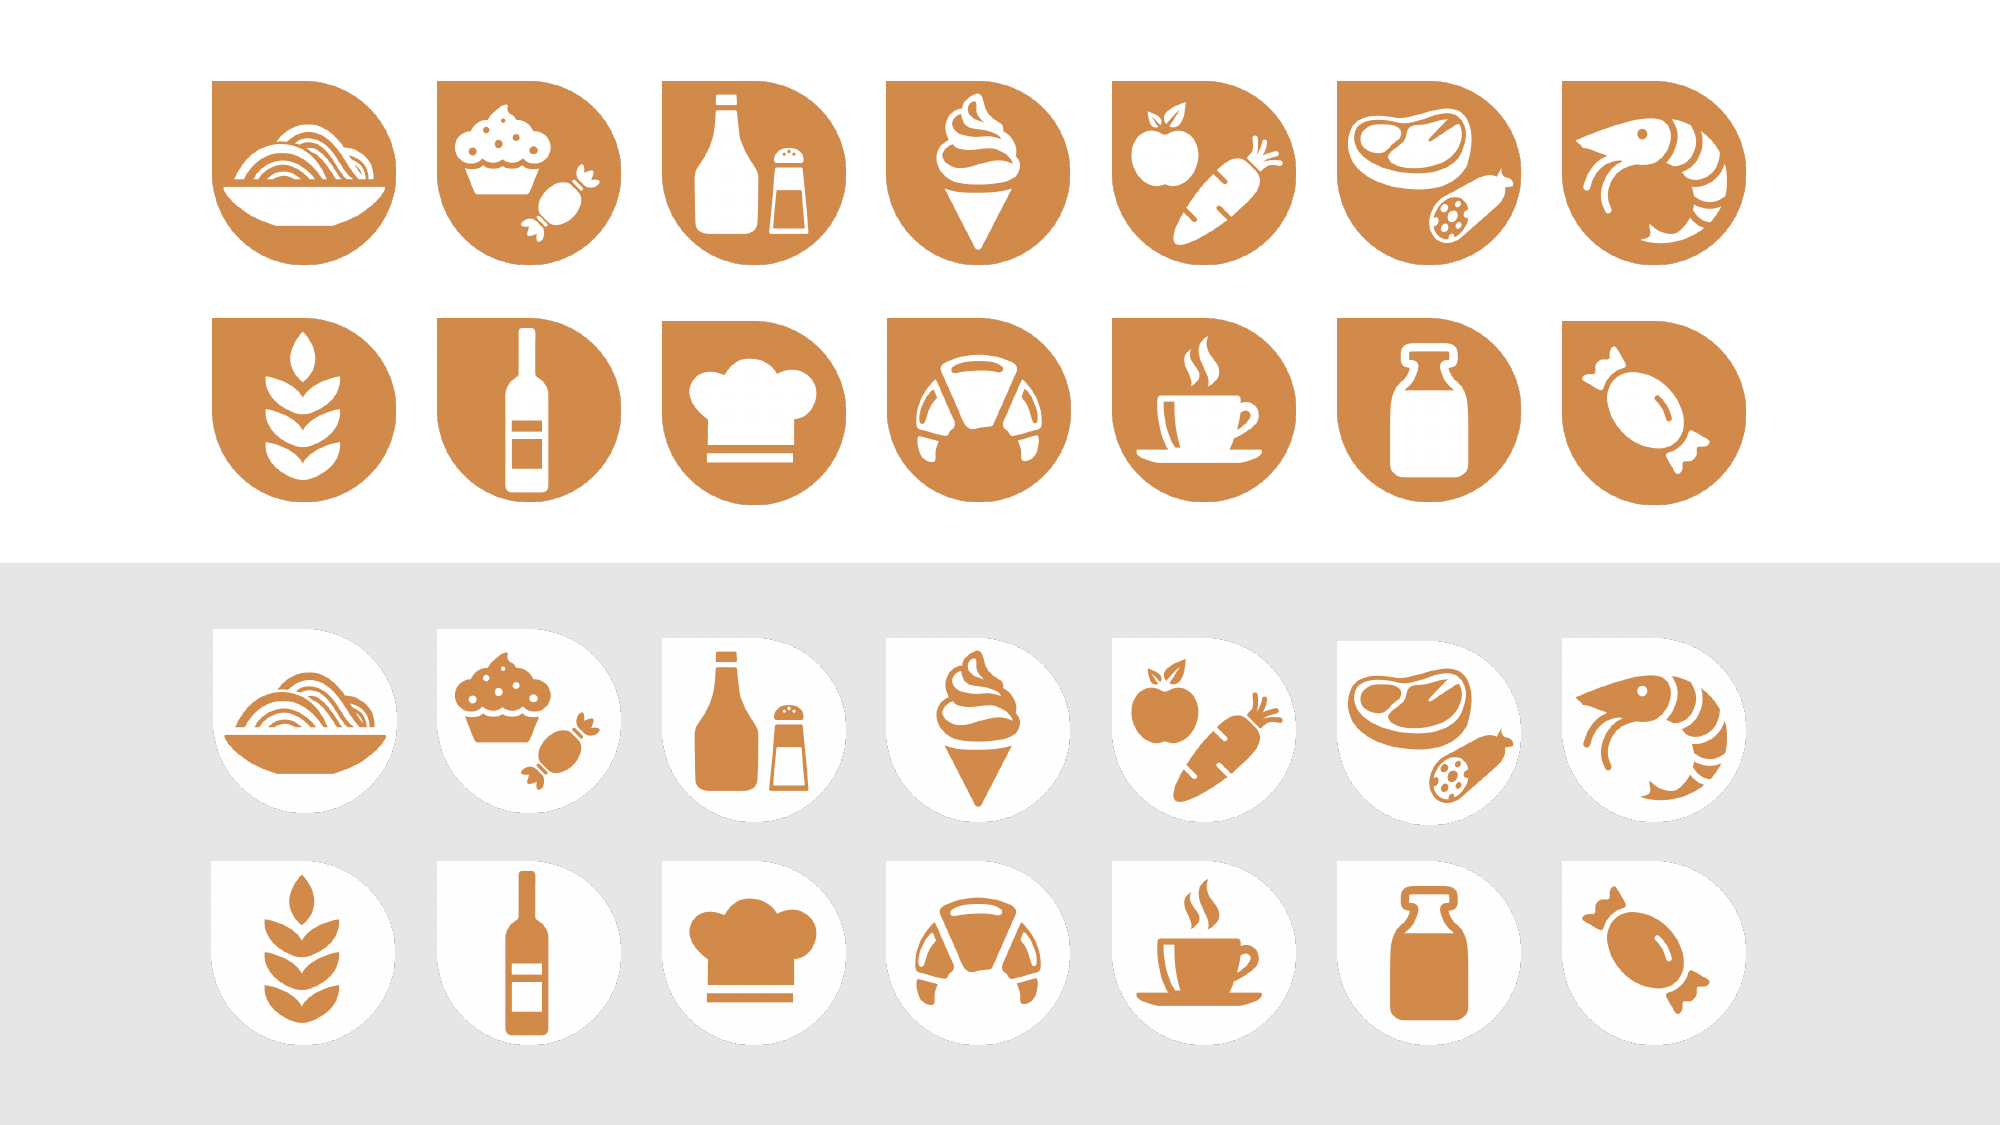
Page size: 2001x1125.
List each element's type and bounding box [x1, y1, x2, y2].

picture [1336, 318, 1521, 503]
picture [1336, 641, 1521, 826]
picture [1561, 81, 1746, 266]
picture [1561, 320, 1746, 505]
picture [1336, 81, 1521, 266]
picture [437, 861, 622, 1046]
picture [1111, 637, 1296, 822]
picture [212, 318, 397, 503]
picture [437, 318, 622, 503]
picture [212, 629, 397, 814]
picture [661, 81, 846, 266]
picture [662, 637, 847, 822]
picture [211, 861, 396, 1046]
text_box [0, 561, 2000, 1125]
picture [211, 81, 396, 266]
picture [437, 81, 622, 266]
picture [1111, 861, 1296, 1046]
picture [436, 629, 621, 814]
picture [1561, 861, 1746, 1046]
picture [1111, 318, 1296, 503]
picture [886, 861, 1071, 1046]
picture [1561, 637, 1746, 822]
picture [662, 320, 847, 505]
picture [1336, 861, 1521, 1046]
picture [1111, 81, 1296, 266]
picture [886, 637, 1071, 822]
picture [661, 861, 846, 1046]
picture [886, 318, 1072, 503]
picture [886, 81, 1071, 266]
